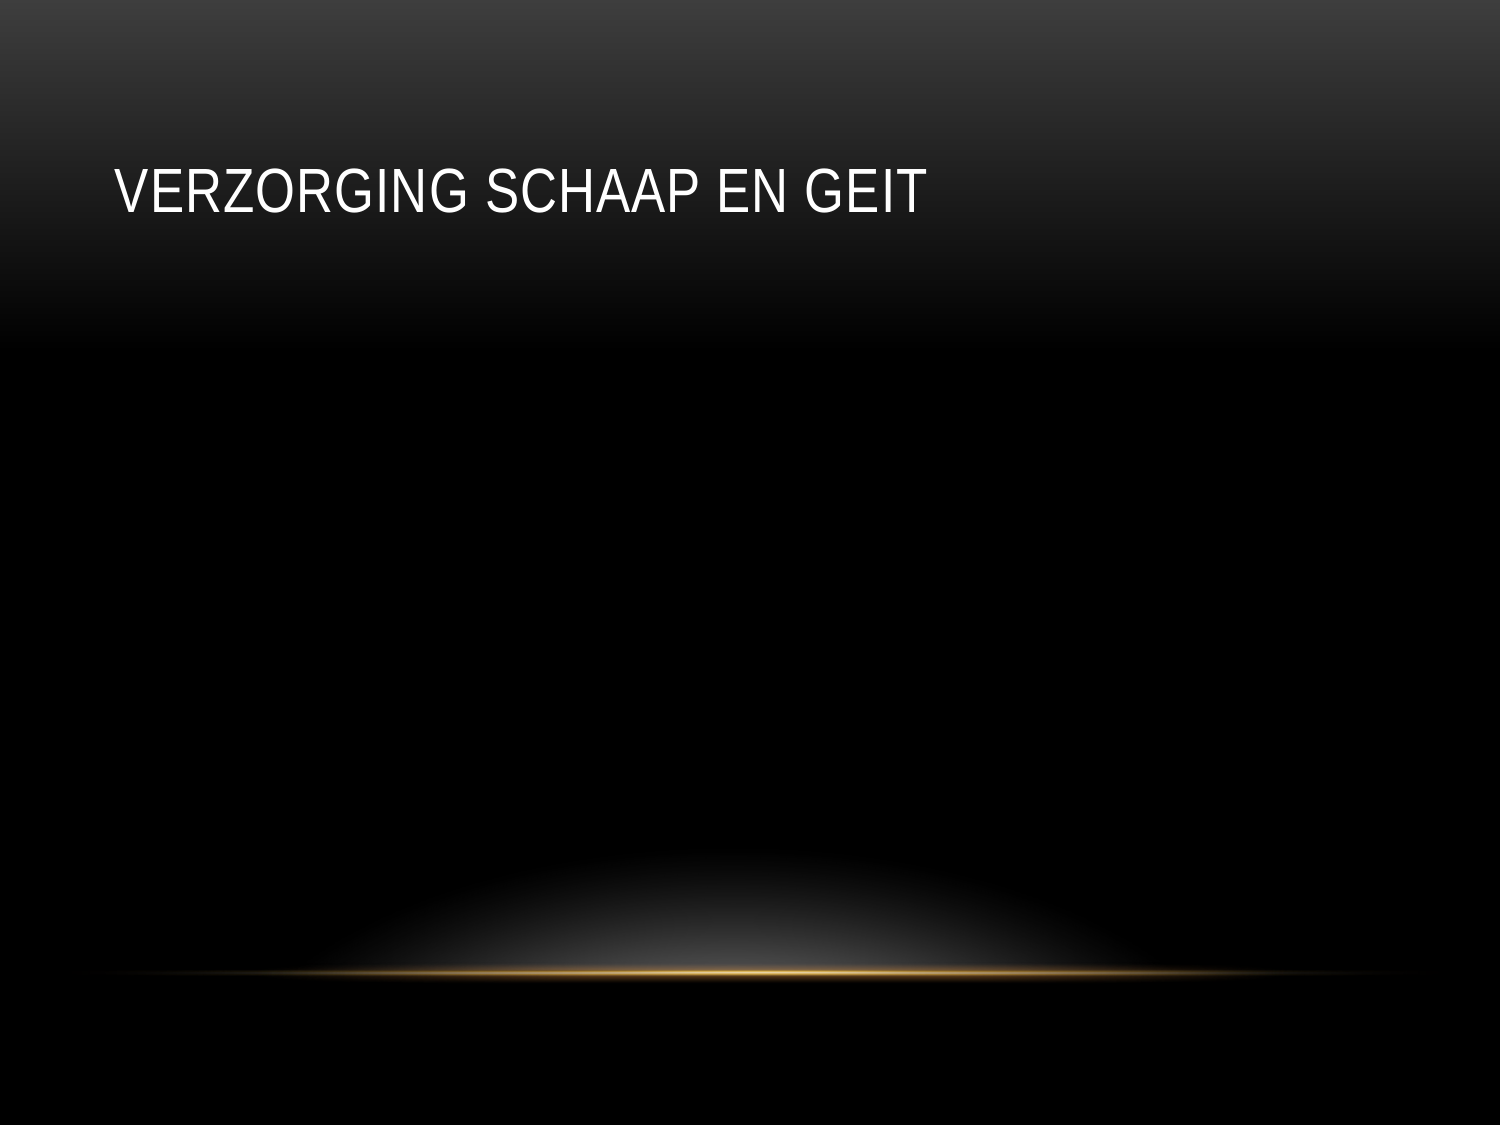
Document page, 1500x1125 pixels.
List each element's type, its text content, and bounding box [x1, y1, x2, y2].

picture [0, 0, 1500, 1125]
title Verzorging schaap en geit [99, 45, 1400, 233]
